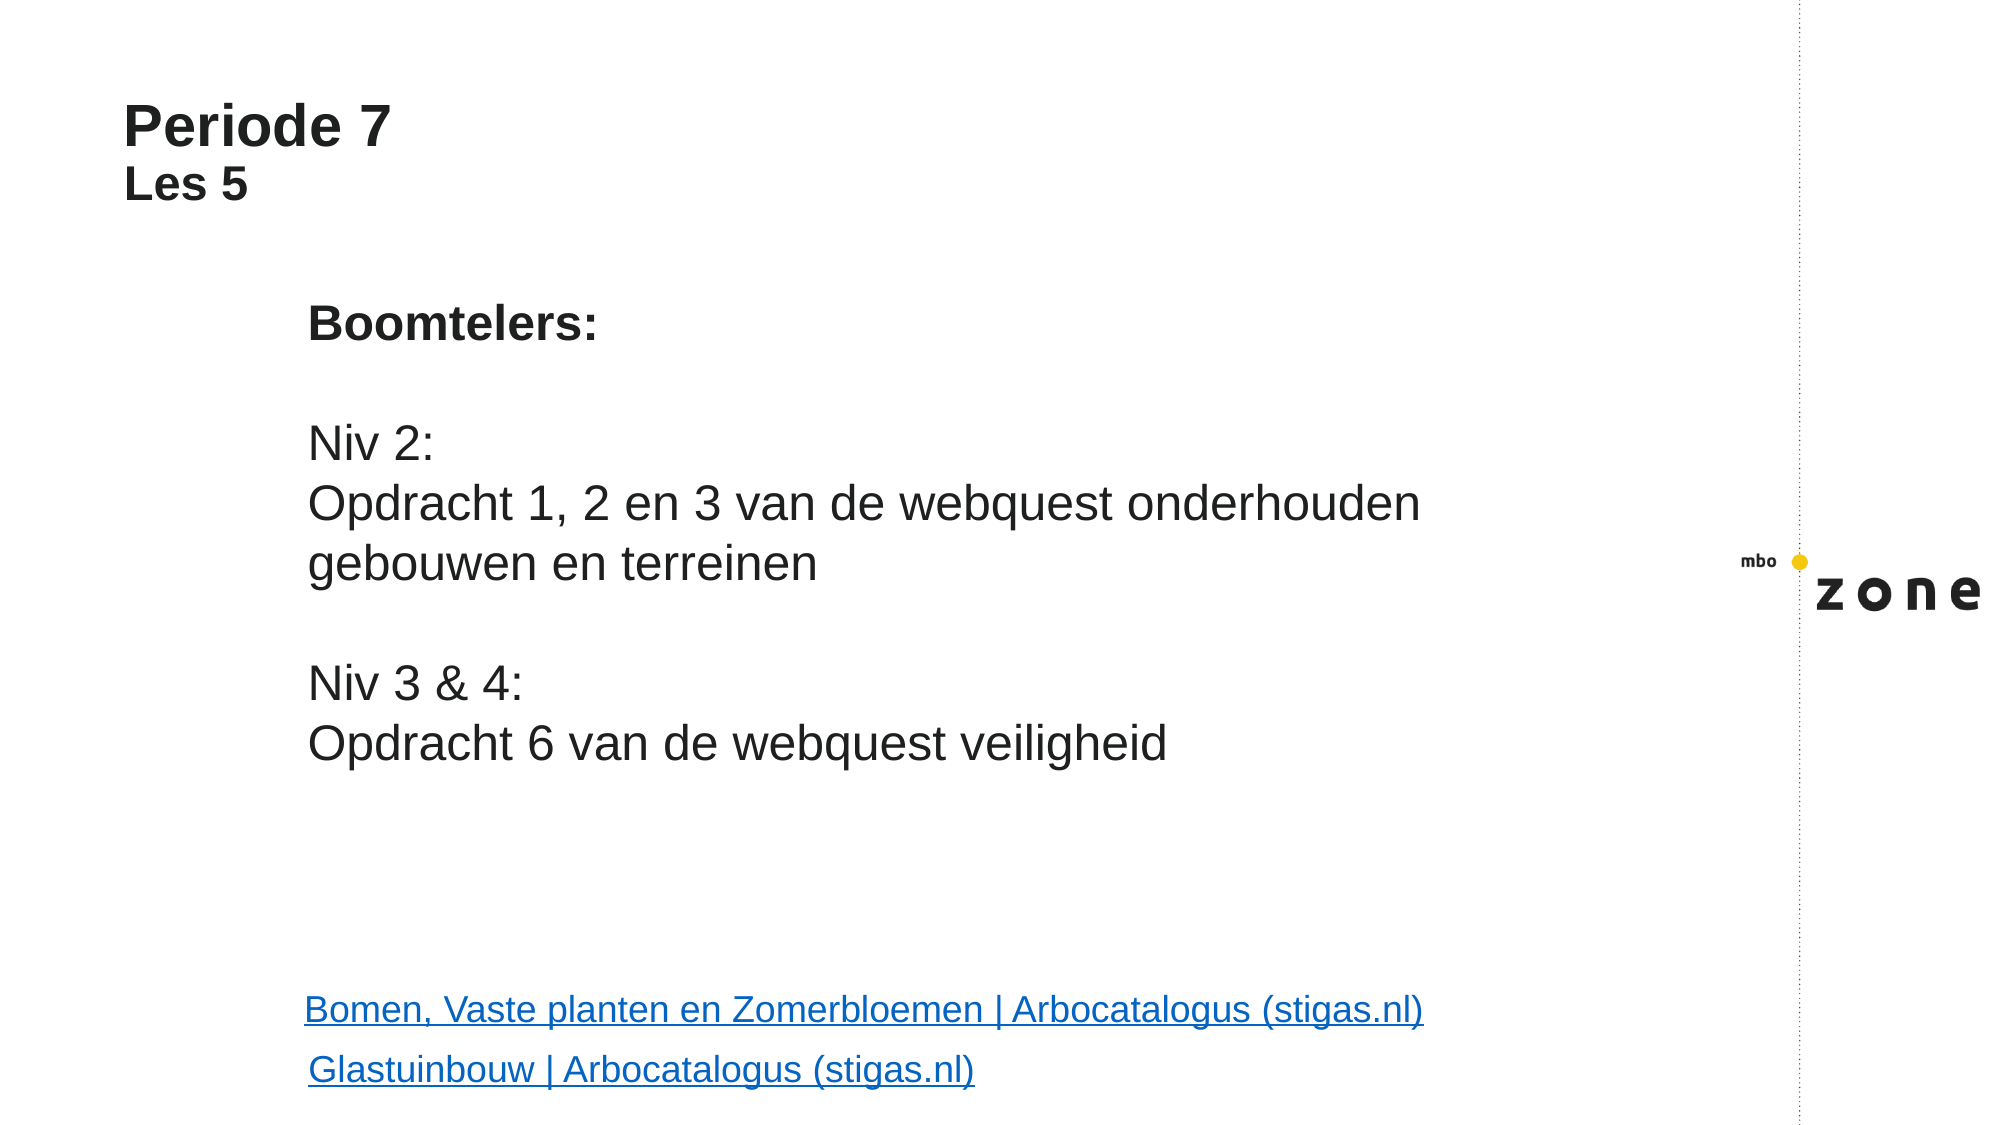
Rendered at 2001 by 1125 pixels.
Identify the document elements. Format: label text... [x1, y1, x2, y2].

picture [1596, 0, 2001, 1125]
list Boomtelers: Niv 2: Opdracht 1, 2 en 3 van de webquest onderhouden gebouwen en terreinen Niv 3 & 4: Opdracht 6 van de webquest veiligheid [289, 290, 1640, 891]
title Periode 7 Les 5 [124, 94, 1607, 272]
text_box Bomen, Vaste planten en Zomerbloemen | Arbocatalogus (stigas.nl) [289, 977, 1498, 1038]
text_box Glastuinbouw | Arbocatalogus (stigas.nl) [293, 1038, 991, 1098]
